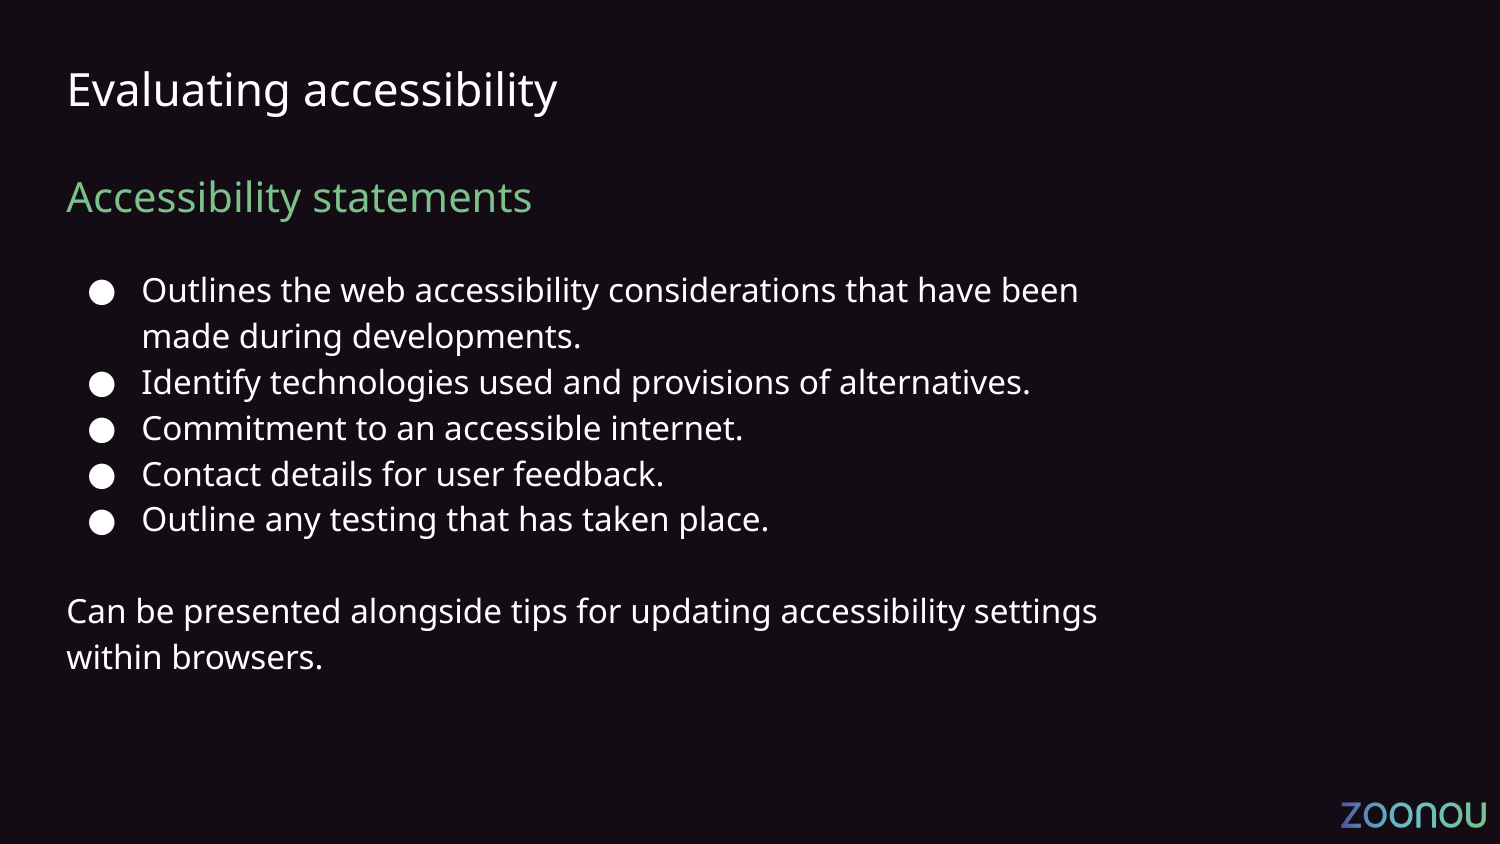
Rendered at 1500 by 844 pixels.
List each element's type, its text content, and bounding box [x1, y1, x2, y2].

subtitle Accessibility statements [51, 148, 1196, 227]
title Evaluating accessibility [51, 45, 1196, 132]
list Outlines the web accessibility considerations that have been made during developments. Identify technologies used and provisions of alternatives. Commitment to an accessible internet. Contact details for user feedback. Outline any testing that has taken place. Can be presented alongside tips for updating accessibility settings within browsers. [51, 248, 1196, 703]
picture [1335, 790, 1492, 833]
